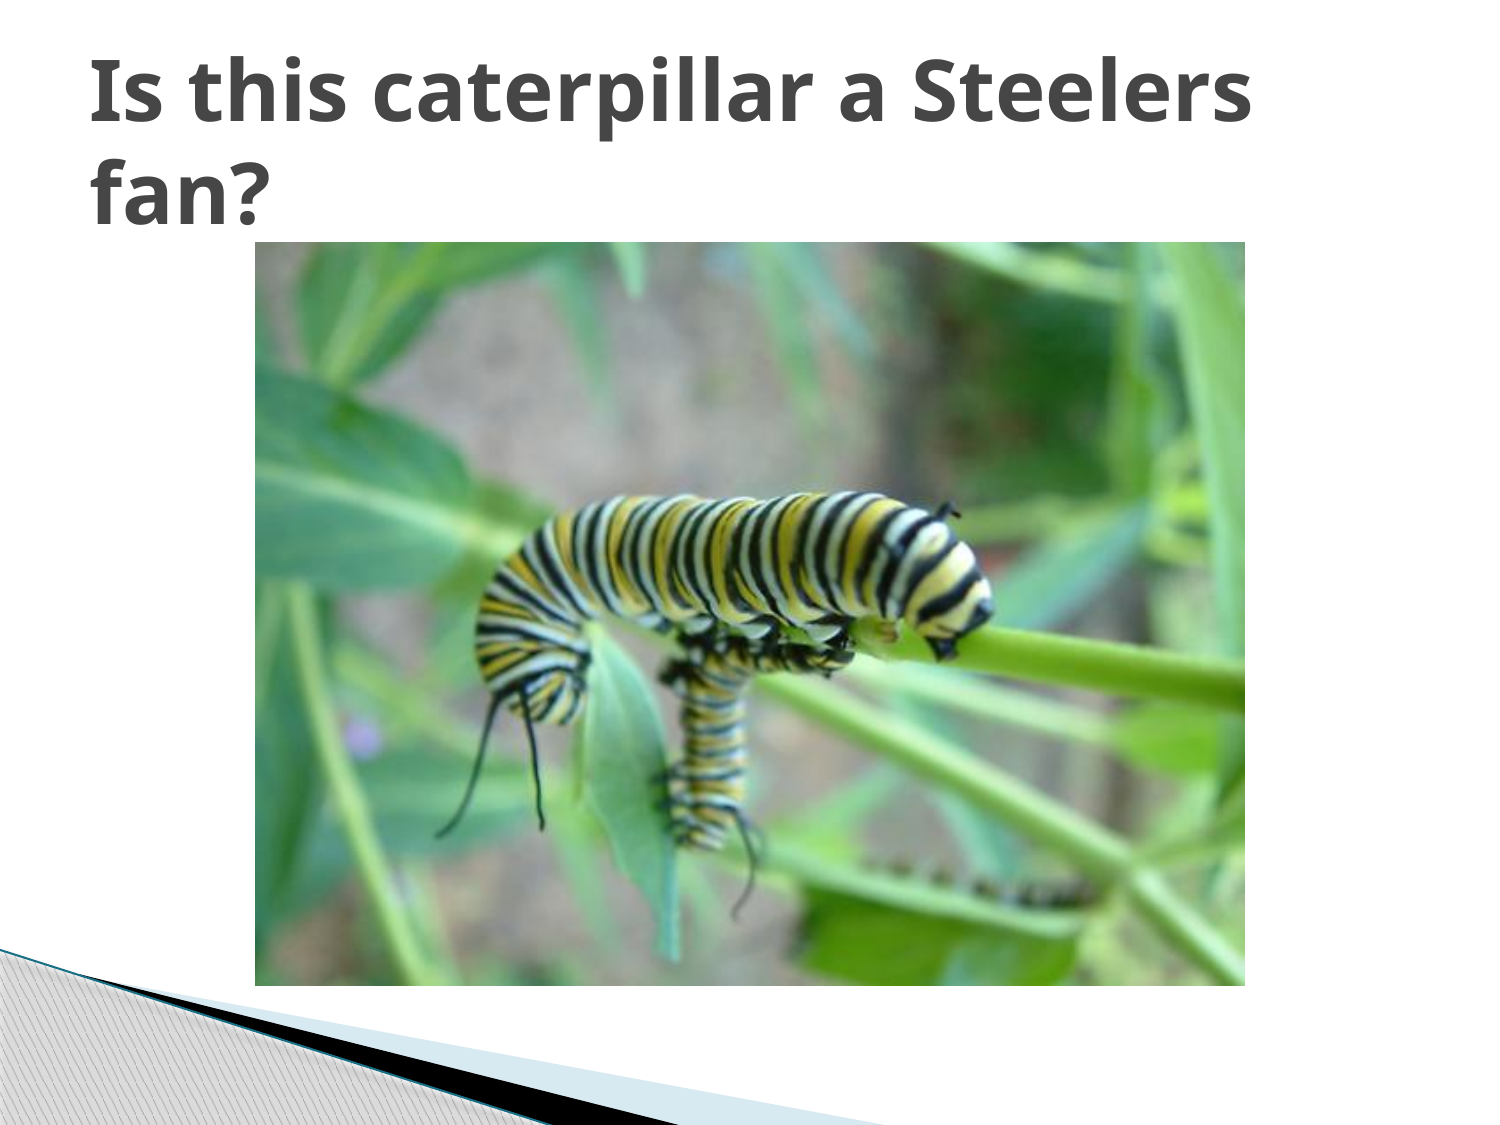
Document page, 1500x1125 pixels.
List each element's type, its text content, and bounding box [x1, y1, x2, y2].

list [254, 242, 1246, 986]
title Is this caterpillar a Steelers fan? [75, 45, 1425, 233]
